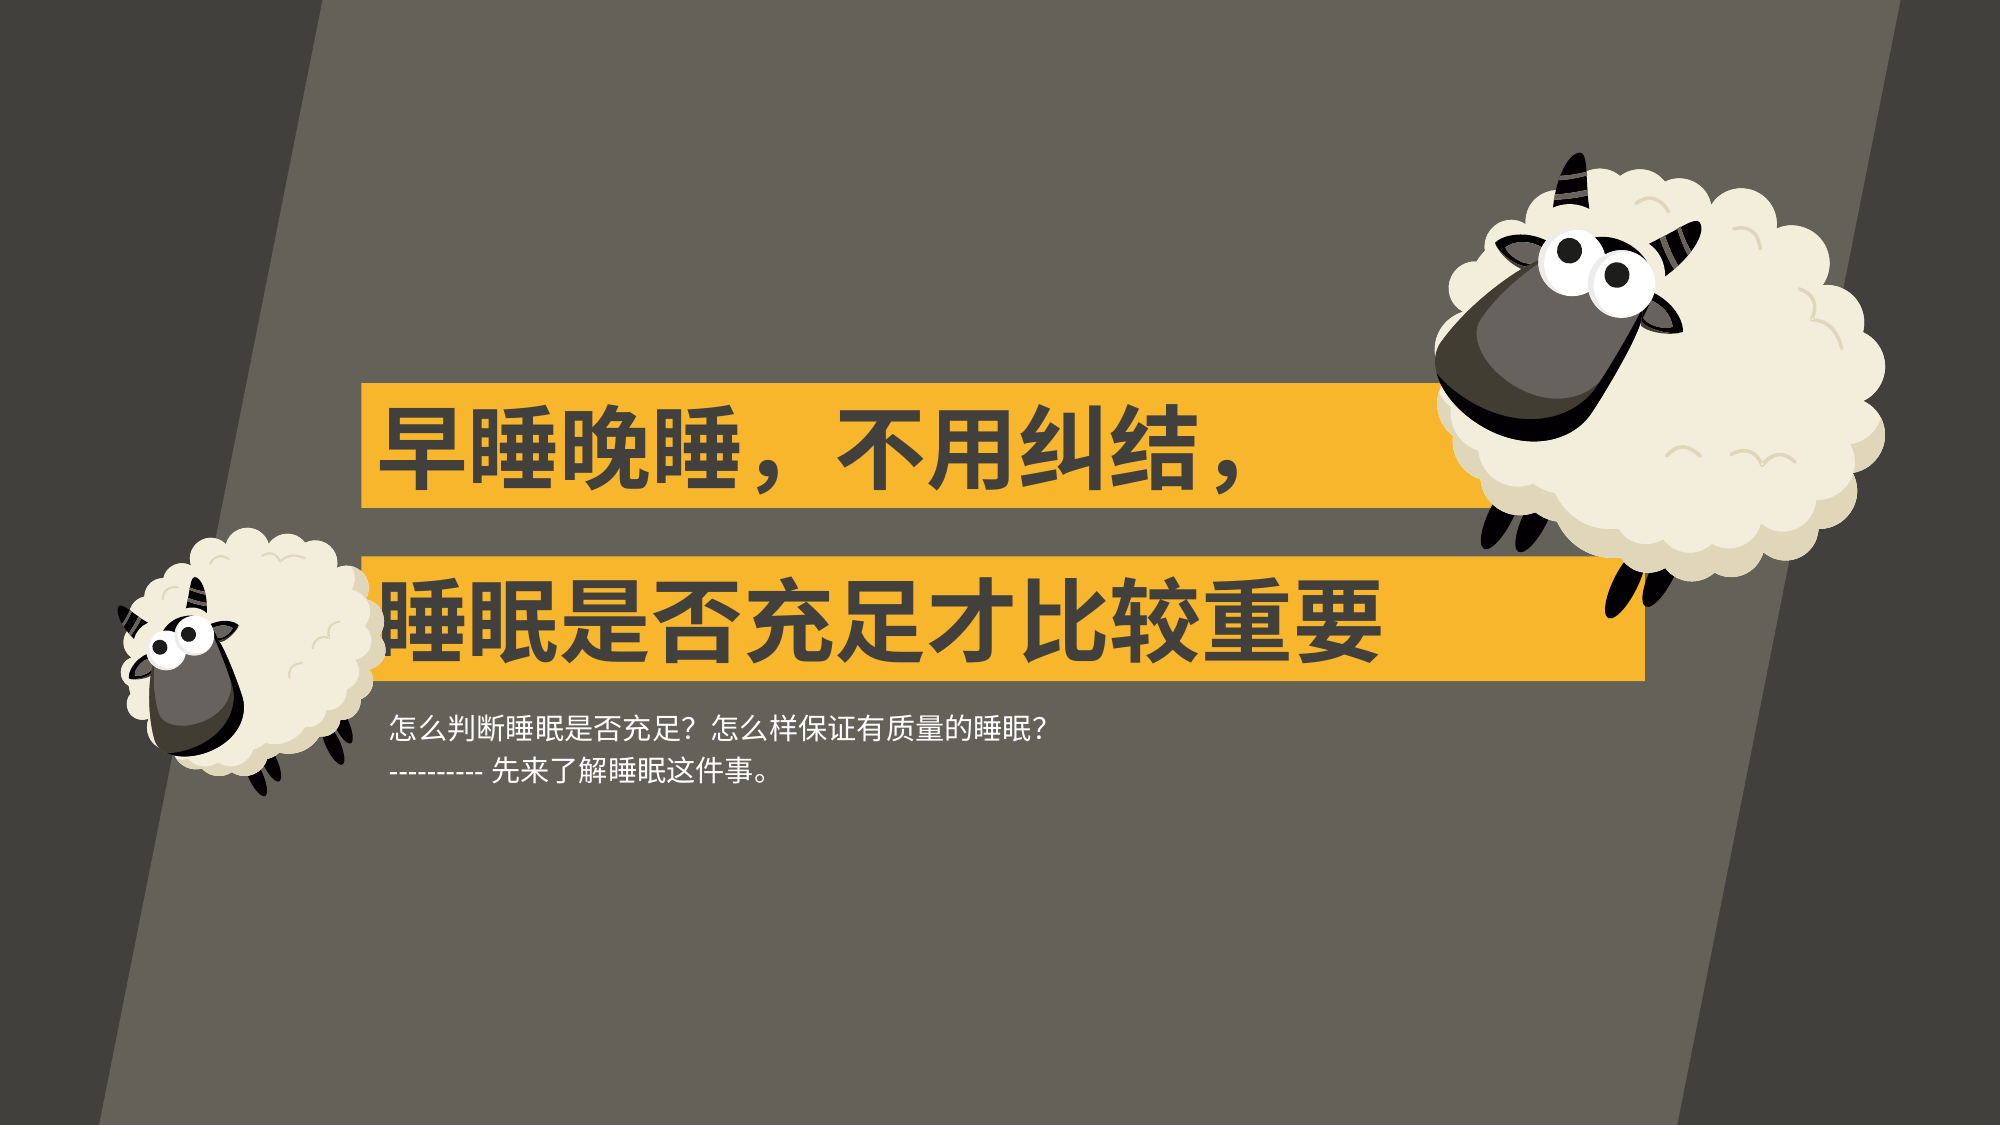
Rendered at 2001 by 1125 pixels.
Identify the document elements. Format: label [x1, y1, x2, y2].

text_box [118, 166, 1885, 793]
